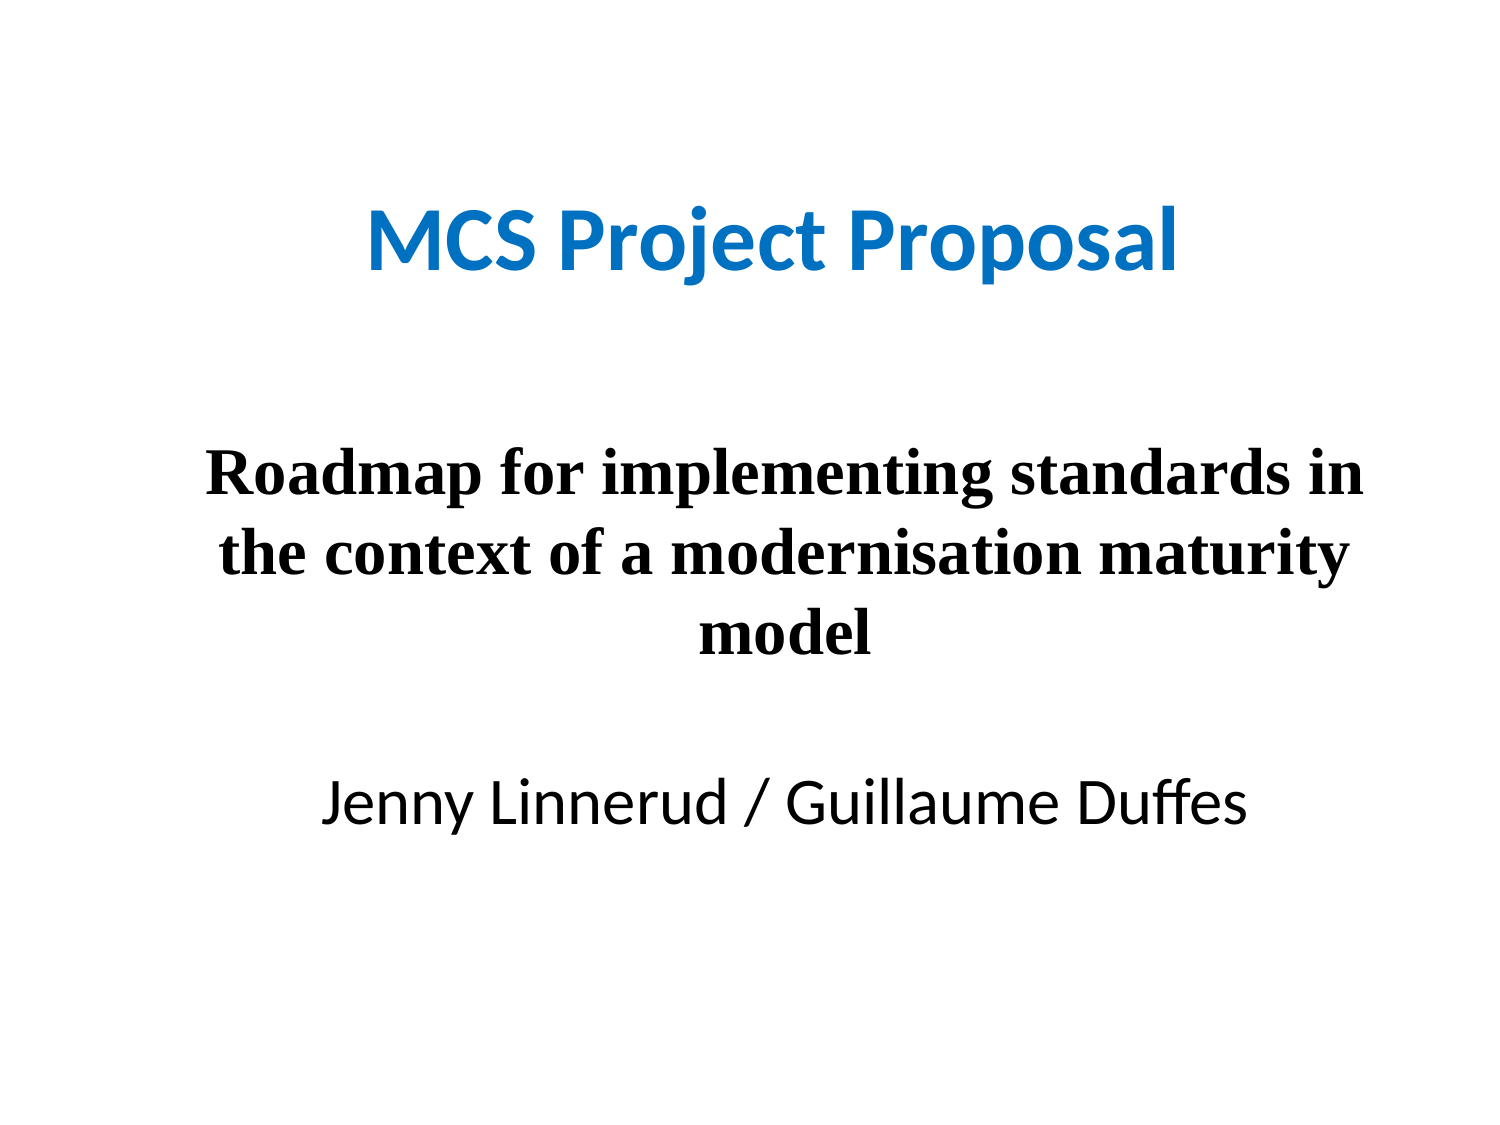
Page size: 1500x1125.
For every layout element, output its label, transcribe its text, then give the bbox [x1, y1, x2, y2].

text_box MCS Project Proposal [135, 113, 1411, 355]
text_box Roadmap for implementing standards in the context of a modernisation maturity model Jenny Linnerud / Guillaume Duffes [159, 420, 1412, 1035]
